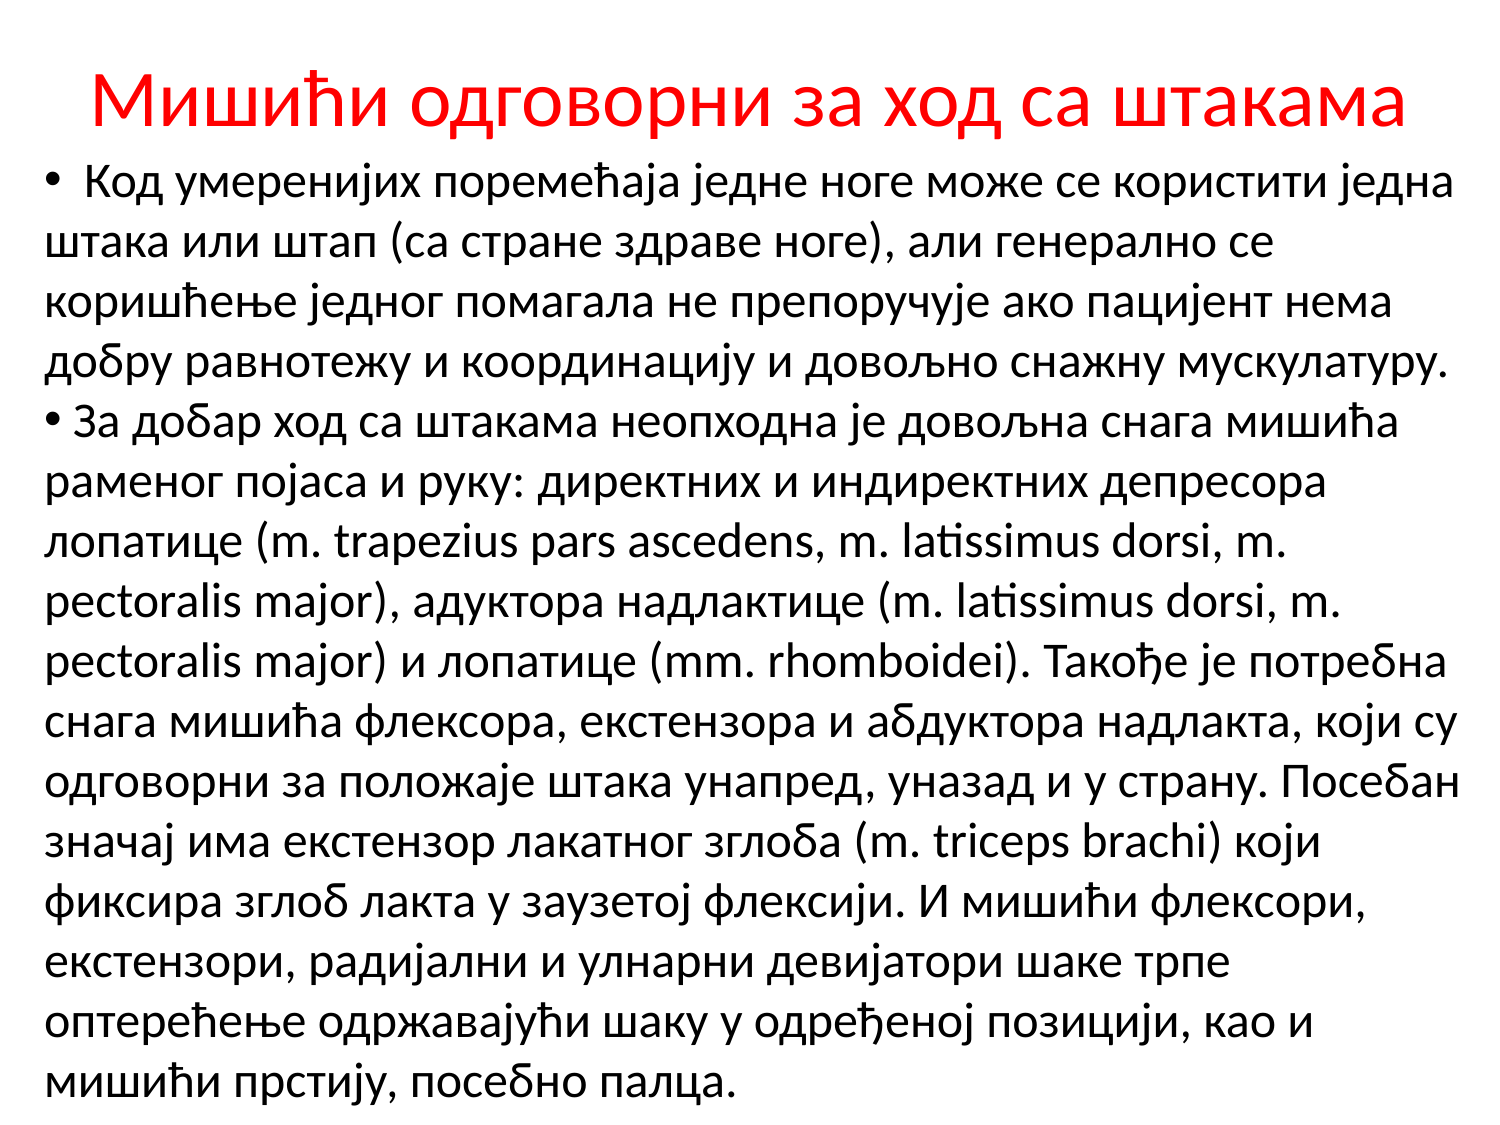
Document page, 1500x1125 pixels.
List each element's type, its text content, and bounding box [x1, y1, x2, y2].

text_box Код умеренијих поремећаја једне ноге може се користити једна штака или штап (са стране здраве ноге), али генерално се коришћење једног помагала не препоручује ако пацијент нема добру равнотежу и координацију и довољно снажну мускулатуру. За добар ход са штакама неопходна је довољна снага мишића раменог појаса и руку: директних и индиректних депресора лопатице (m. trapezius pars ascedens, m. latissimus dorsi, m. pectoralis major), адуктора надлактице (m. latissimus dorsi, m. pectoralis major) и лопатице (mm. rhomboidei). Такође је потребна снага мишића флексора, екстензора и абдуктора надлакта, који су одговорни за положаје штака унапред, уназад и у страну. Посебан значај има екстензор лакатног зглоба (m. triceps brachi) који фиксира зглоб лакта у заузетој флексији. И мишићи флексори, екстензори, радијални и улнарни девијатори шаке трпе оптерећење одржавајући шаку у одређеној позицији, као и мишићи прстију, посебно палца. [29, 140, 1500, 1116]
title Мишићи одговорни за ход са штакама [0, 0, 1500, 188]
